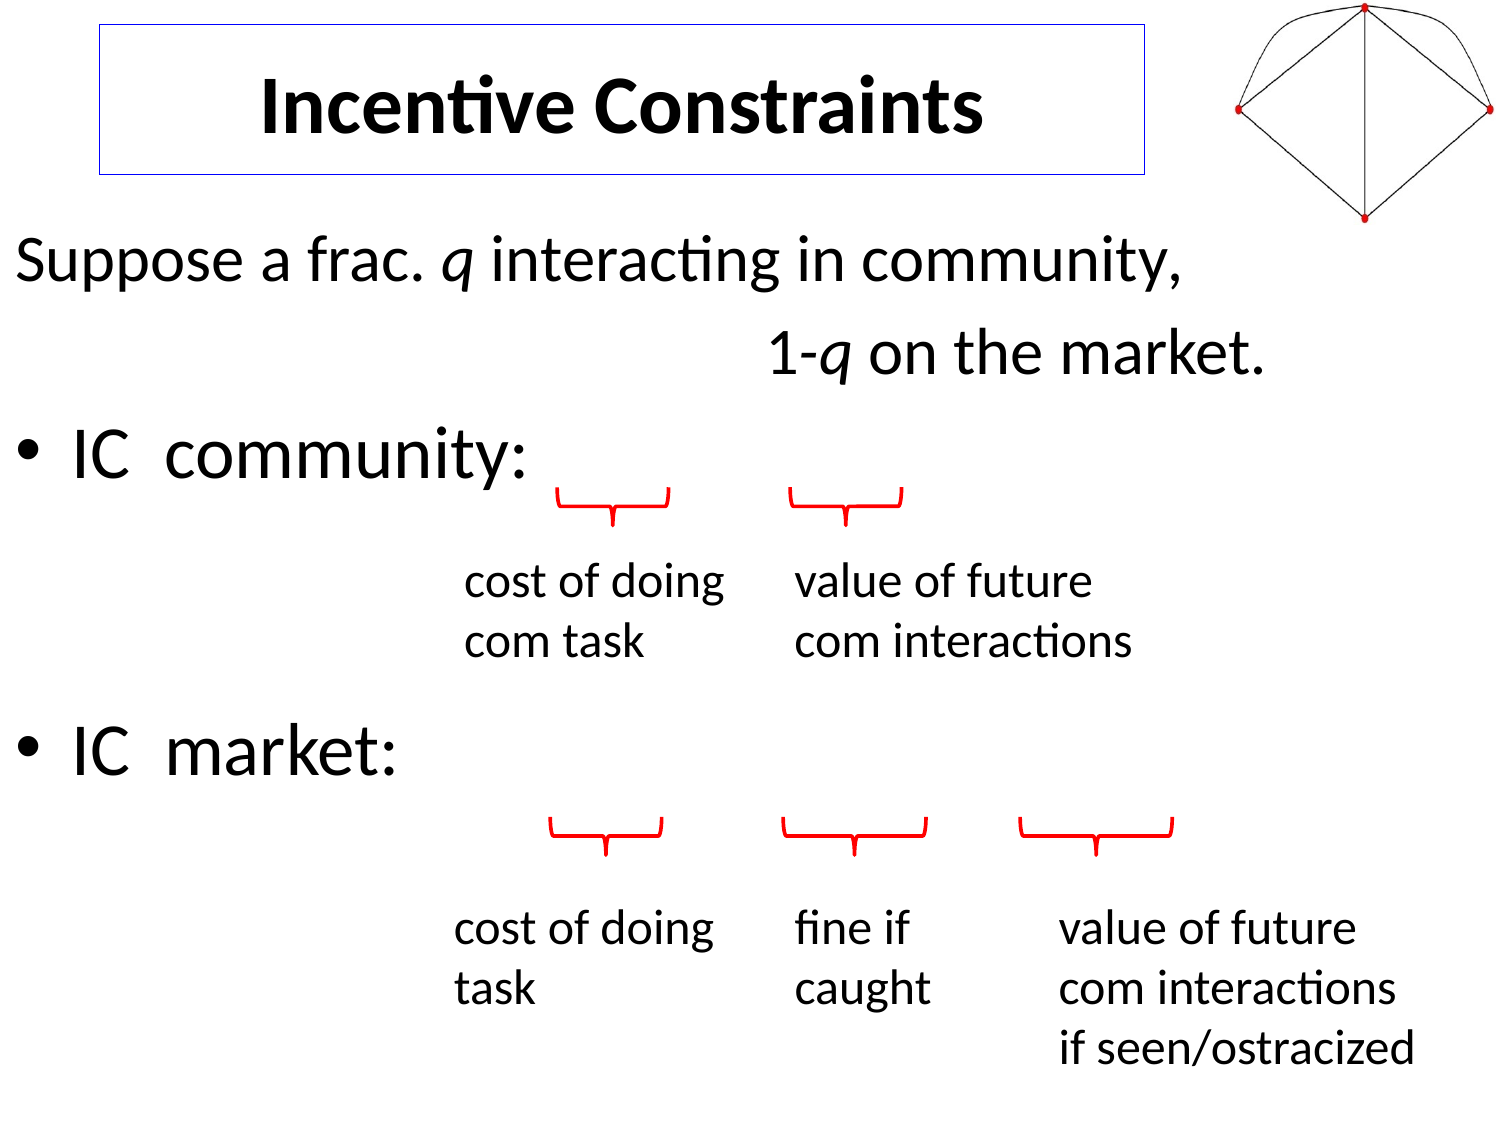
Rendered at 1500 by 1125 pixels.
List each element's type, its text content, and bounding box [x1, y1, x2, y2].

text_box [789, 487, 903, 527]
text_box value of future com interactions [779, 540, 1195, 676]
text_box cost of doing com task [449, 540, 757, 676]
text_box [556, 487, 670, 527]
text_box [782, 816, 927, 856]
picture [1233, 0, 1497, 226]
text_box [1019, 816, 1174, 856]
title Incentive Constraints [99, 24, 1145, 175]
text_box value of future com interactions if seen/ostracized [1043, 887, 1460, 1082]
text_box [549, 816, 663, 856]
text_box fine if caught [779, 887, 981, 1022]
text_box cost of doing task [438, 887, 746, 1022]
